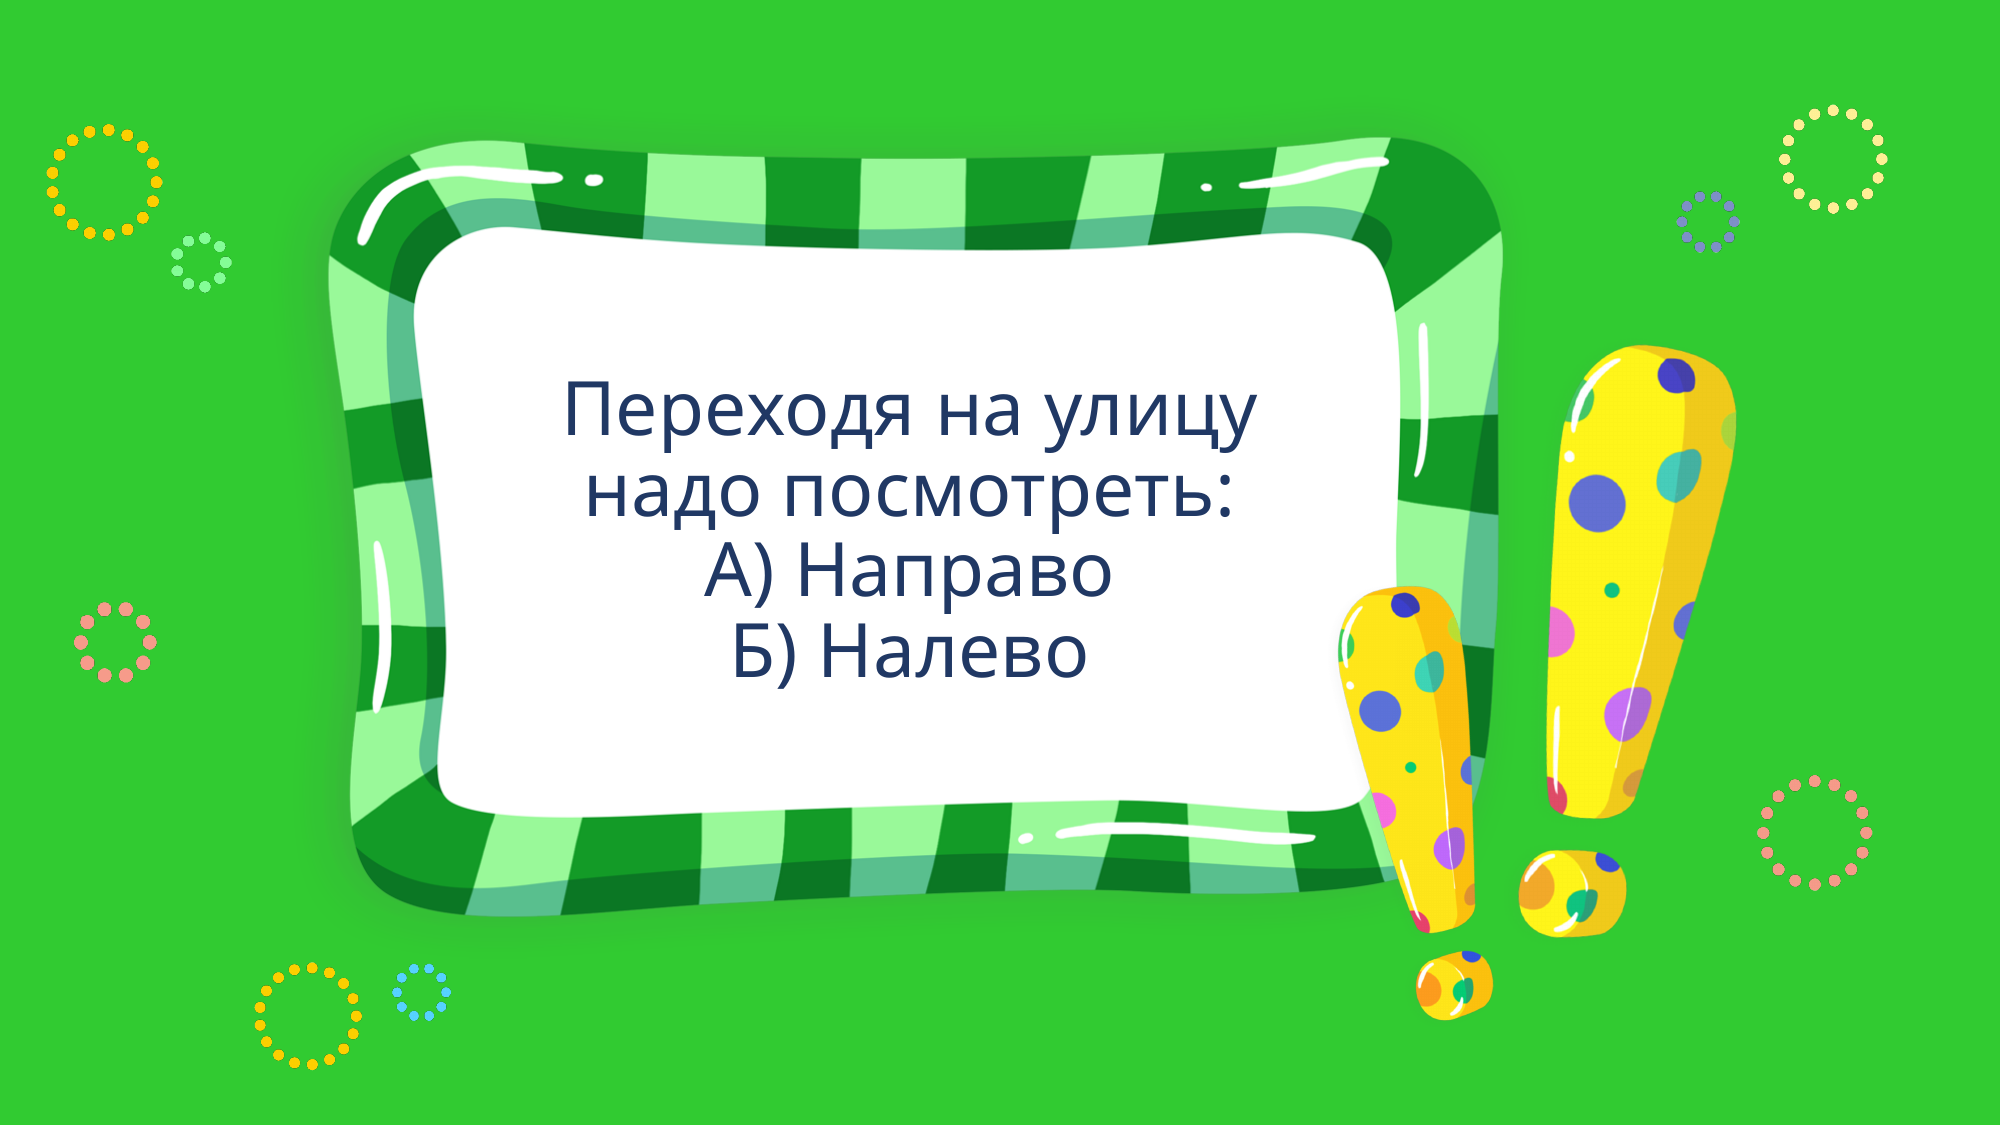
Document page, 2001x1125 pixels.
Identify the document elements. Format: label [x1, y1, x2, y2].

picture [1775, 99, 1889, 216]
picture [68, 590, 158, 685]
picture [32, 117, 235, 295]
picture [1669, 183, 1747, 259]
picture [241, 95, 1874, 1074]
